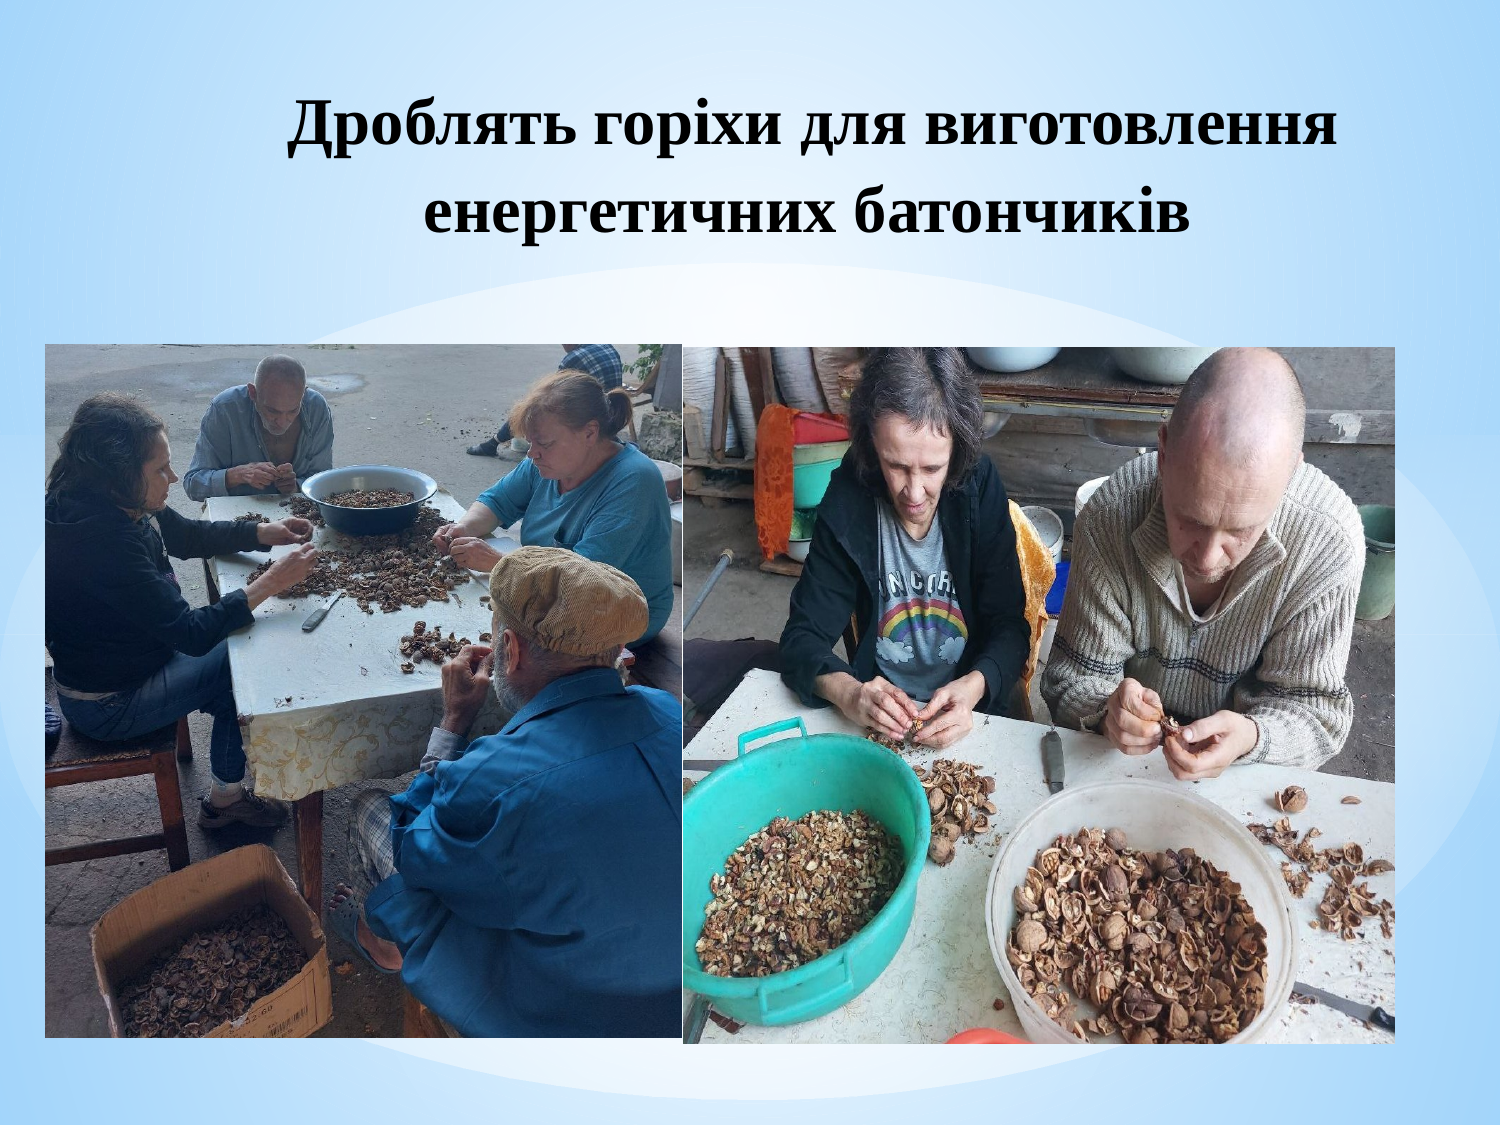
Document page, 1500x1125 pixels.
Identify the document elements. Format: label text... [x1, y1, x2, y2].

picture [683, 346, 1396, 1044]
picture [44, 344, 682, 1038]
list Дроблять горіхи для виготовлення енергетичних батончиків [144, 29, 1417, 253]
